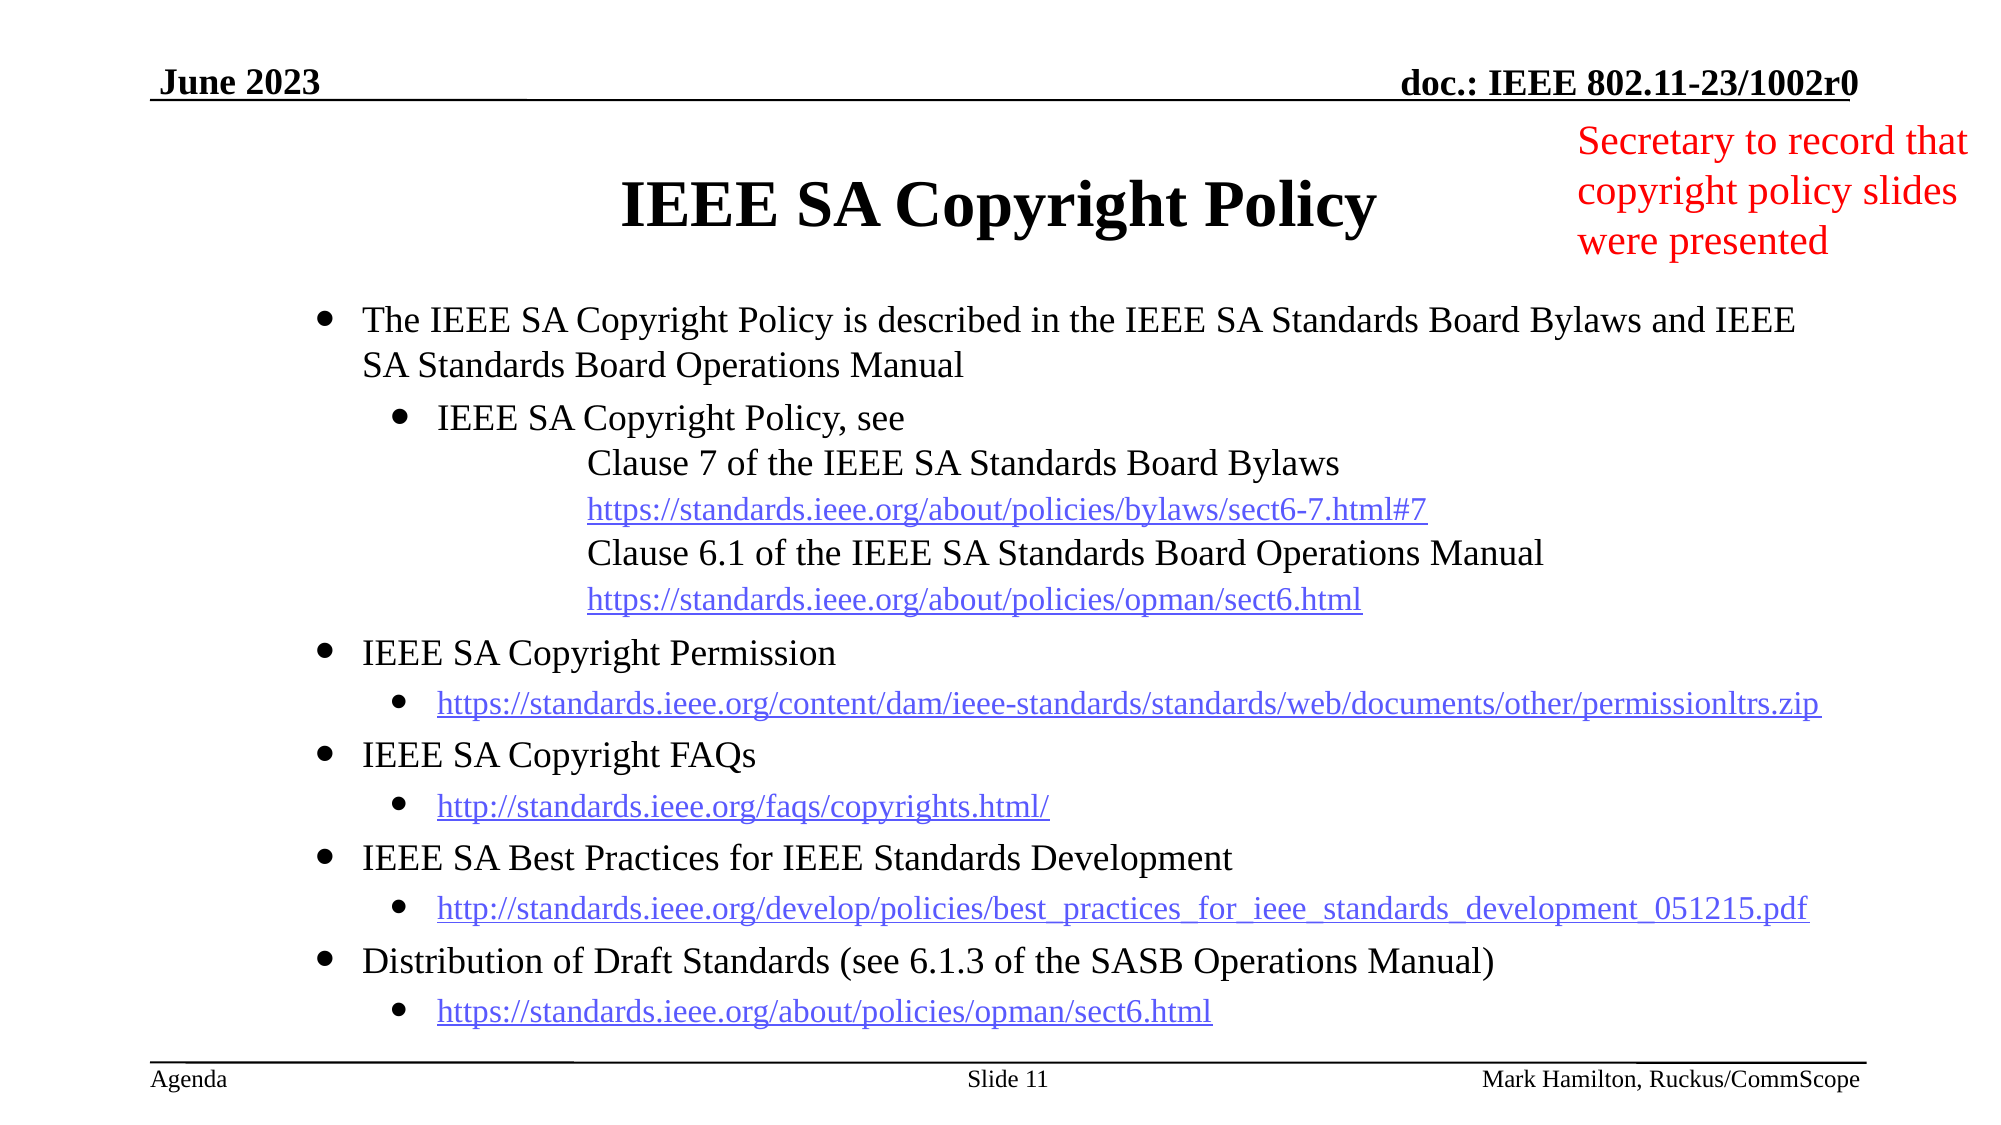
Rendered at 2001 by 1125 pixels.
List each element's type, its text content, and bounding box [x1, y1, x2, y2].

slide_number Slide 11 [950, 1061, 1067, 1123]
list The IEEE SA Copyright Policy is described in the IEEE SA Standards Board Bylaws and IEEE SA Standards Board Operations Manual IEEE SA Copyright Policy, see Clause 7 of the IEEE SA Standards Board Bylaws https://standards.ieee.org/about/policies/bylaws/sect6-7.html#7 Clause 6.1 of the IEEE SA Standards Board Operations Manual https://standards.ieee.org/about/policies/opman/sect6.html IEEE SA Copyright Permission https://standards.ieee.org/content/dam/ieee-standards/standards/web/documents/other/permissionltrs.zip IEEE SA Copyright FAQs http://standards.ieee.org/faqs/copyrights.html/ IEEE SA Best Practices for IEEE Standards Development http://standards.ieee.org/develop/policies/best_practices_for_ieee_standards_development_051215.pdf Distribution of Draft Standards (see 6.1.3 of the SASB Operations Manual) https://standards.ieee.org/about/policies/opman/sect6.html [149, 287, 1850, 1063]
title IEEE SA Copyright Policy [149, 112, 1850, 287]
text_box Secretary to record that copyright policy slides were presented [1562, 104, 1988, 270]
